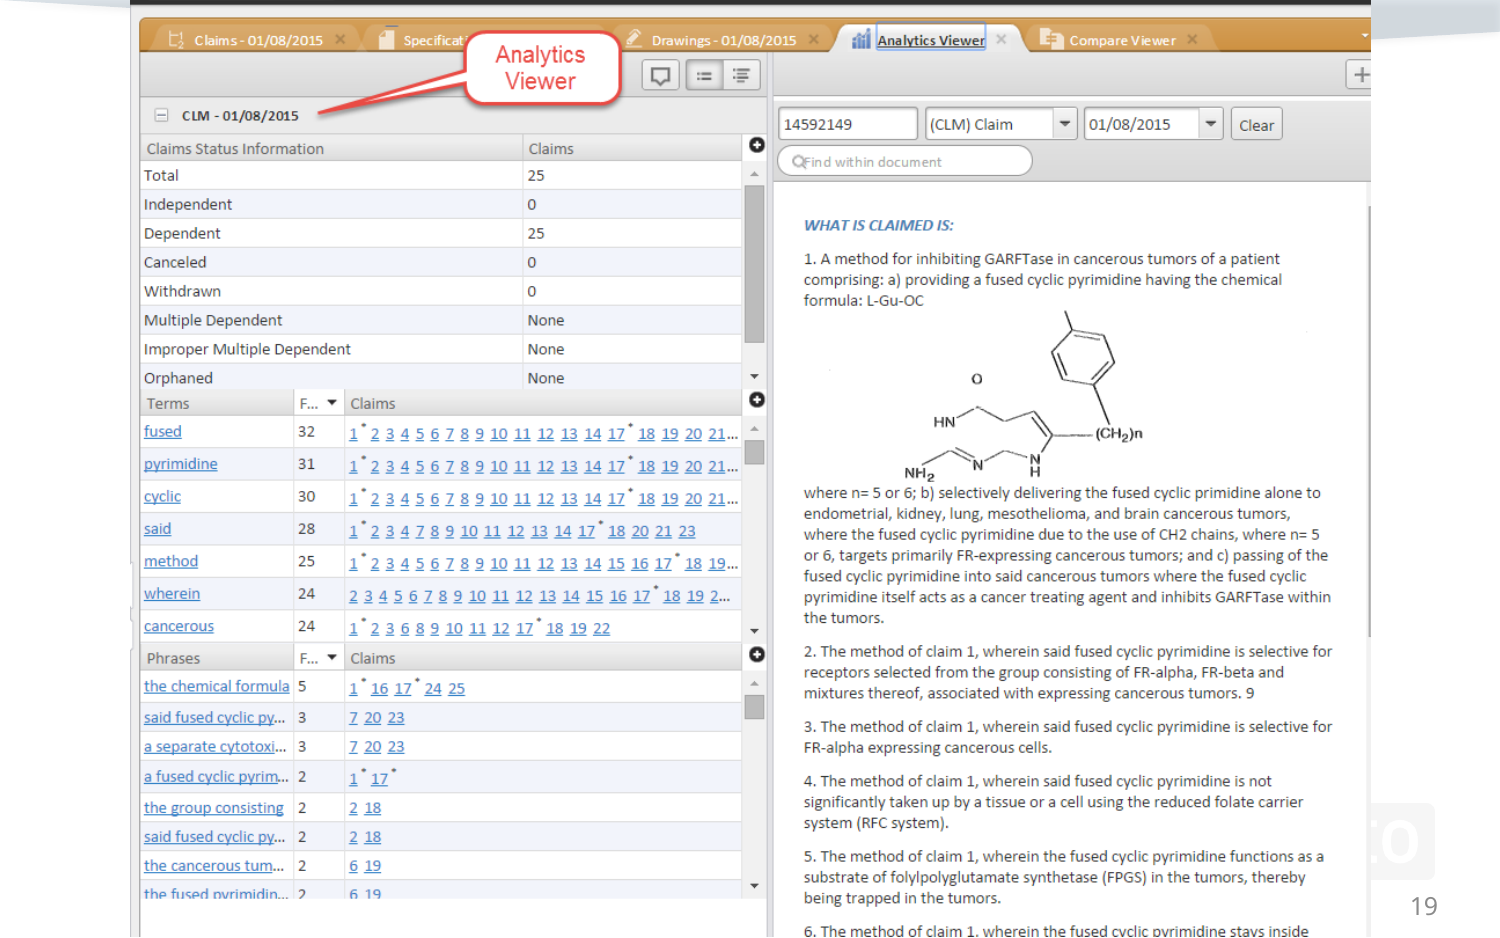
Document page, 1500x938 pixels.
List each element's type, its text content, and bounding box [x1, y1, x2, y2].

slide_number 19 [1375, 882, 1454, 933]
picture [130, 0, 1371, 937]
